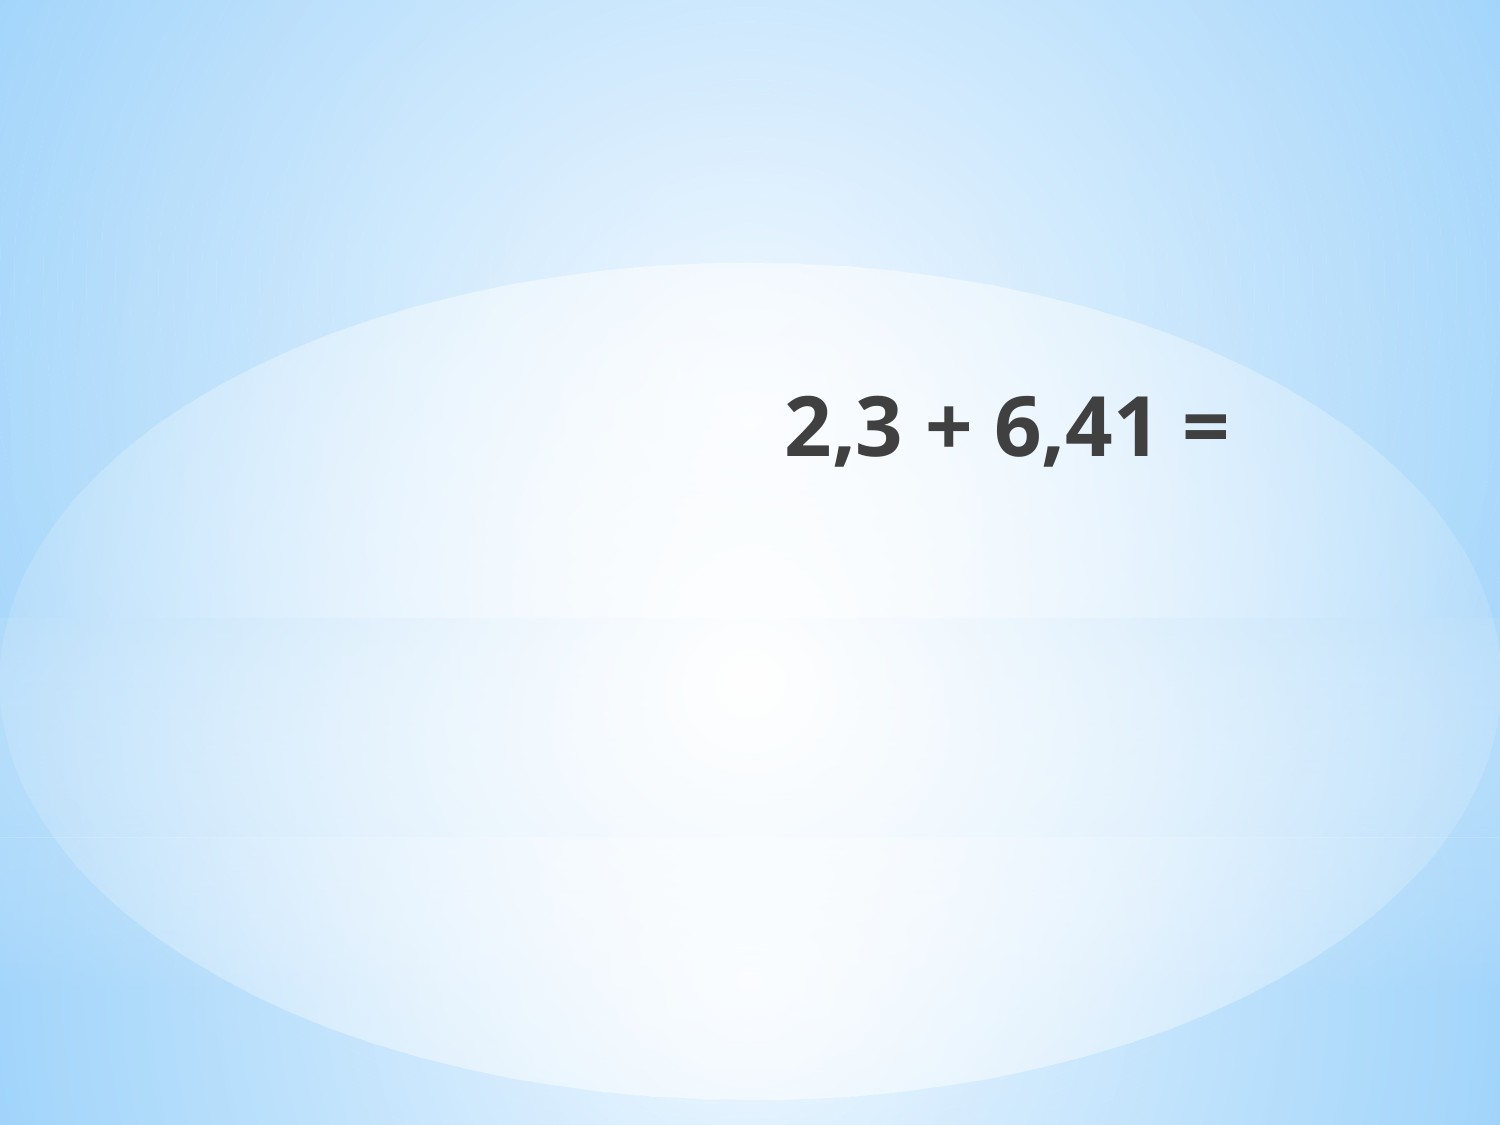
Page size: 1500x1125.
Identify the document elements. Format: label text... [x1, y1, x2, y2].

list 2,3 + 6,41 = [761, 120, 1311, 690]
